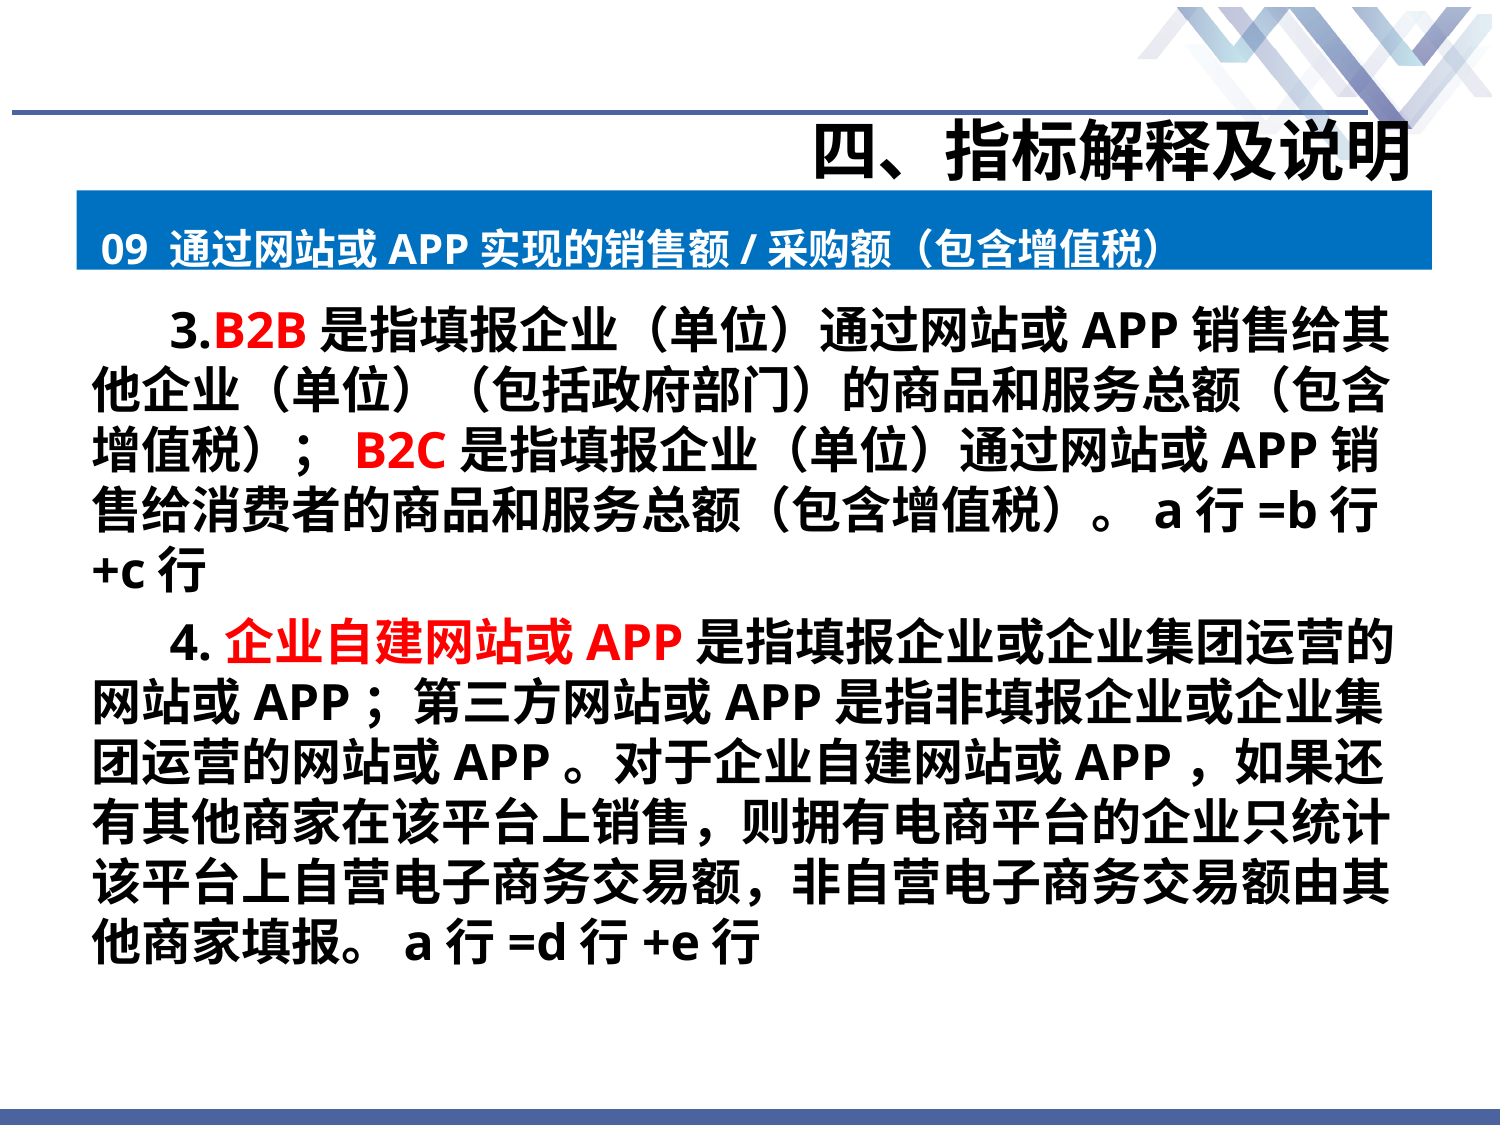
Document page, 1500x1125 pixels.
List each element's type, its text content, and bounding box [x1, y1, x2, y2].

text_box 09 通过网站或APP实现的销售额/采购额（包含增值税） [76, 190, 1432, 270]
list 3.B2B是指填报企业（单位）通过网站或APP销售给其他企业（单位）（包括政府部门）的商品和服务总额（包含增值税）；B2C是指填报企业（单位）通过网站或APP销售给消费者的商品和服务总额（包含增值税）。a行=b行+c行 4.企业自建网站或APP是指填报企业或企业集团运营的网站或APP；第三方网站或APP是指非填报企业或企业集团运营的网站或APP。对于企业自建网站或APP，如果还有其他商家在该平台上销售，则拥有电商平台的企业只统计该平台上自营电子商务交易额，非自营电子商务交易额由其他商家填报。a行=d行+e行 [76, 290, 1433, 1030]
picture [1056, 7, 1492, 160]
title 四、指标解释及说明 [76, 101, 1427, 184]
